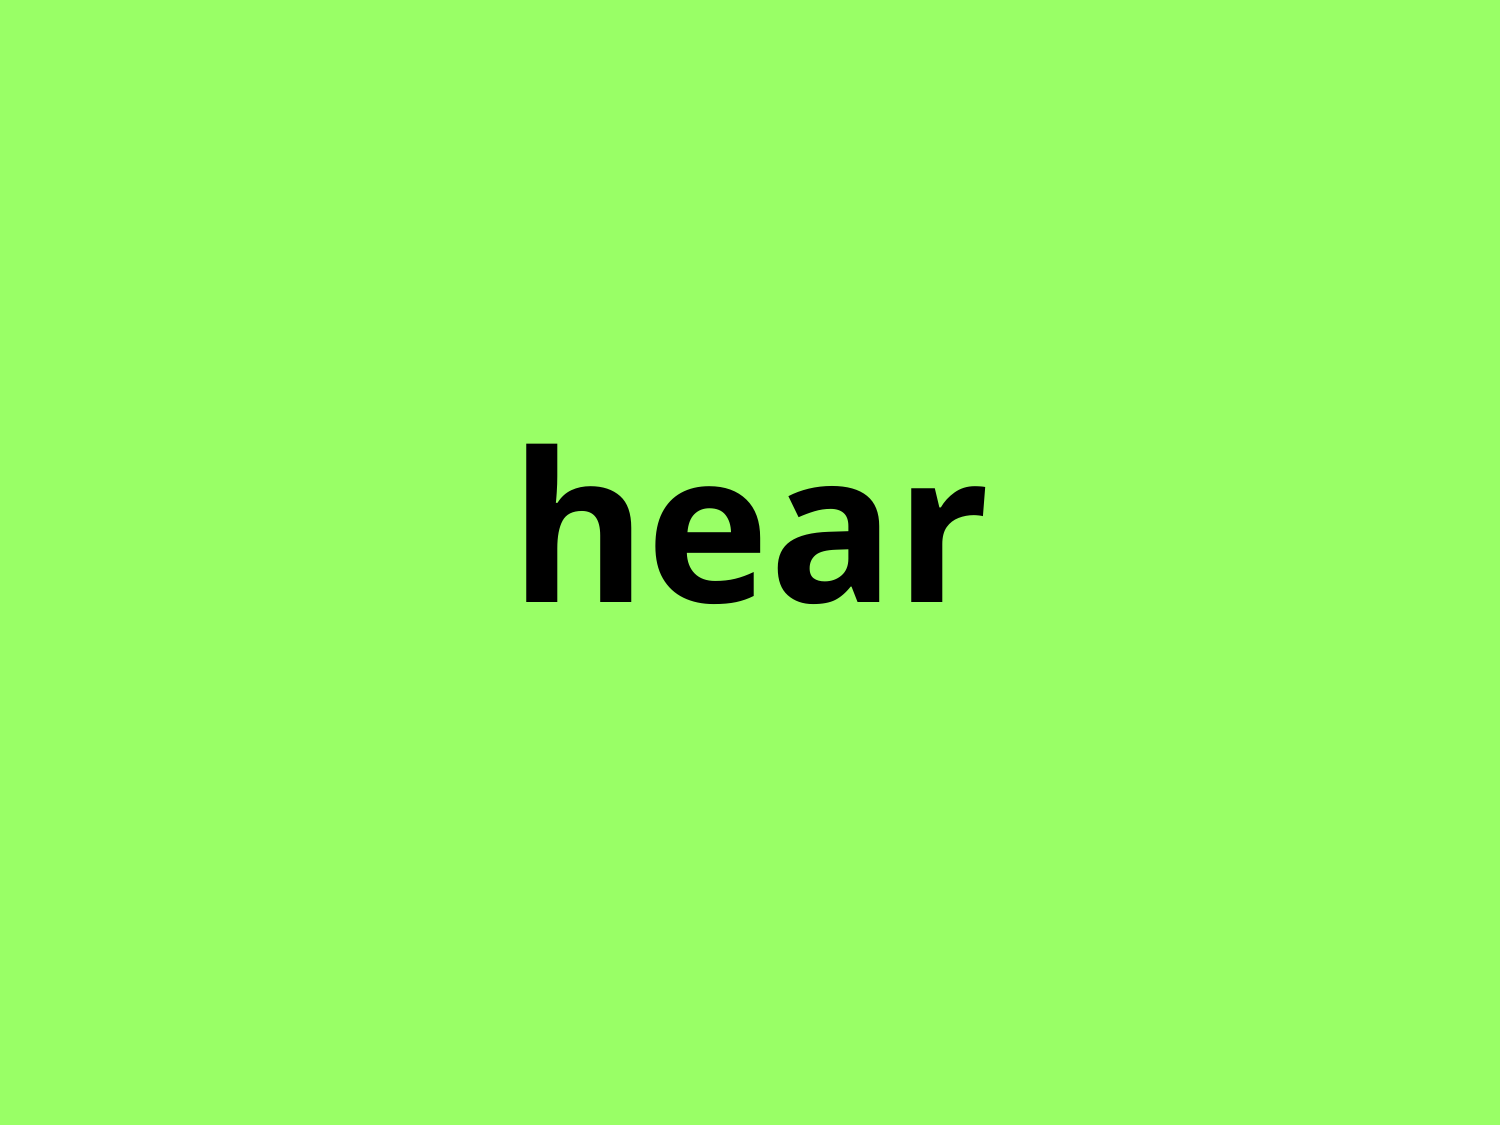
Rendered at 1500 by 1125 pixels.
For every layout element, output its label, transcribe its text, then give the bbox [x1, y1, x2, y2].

title hear [112, 424, 1388, 613]
